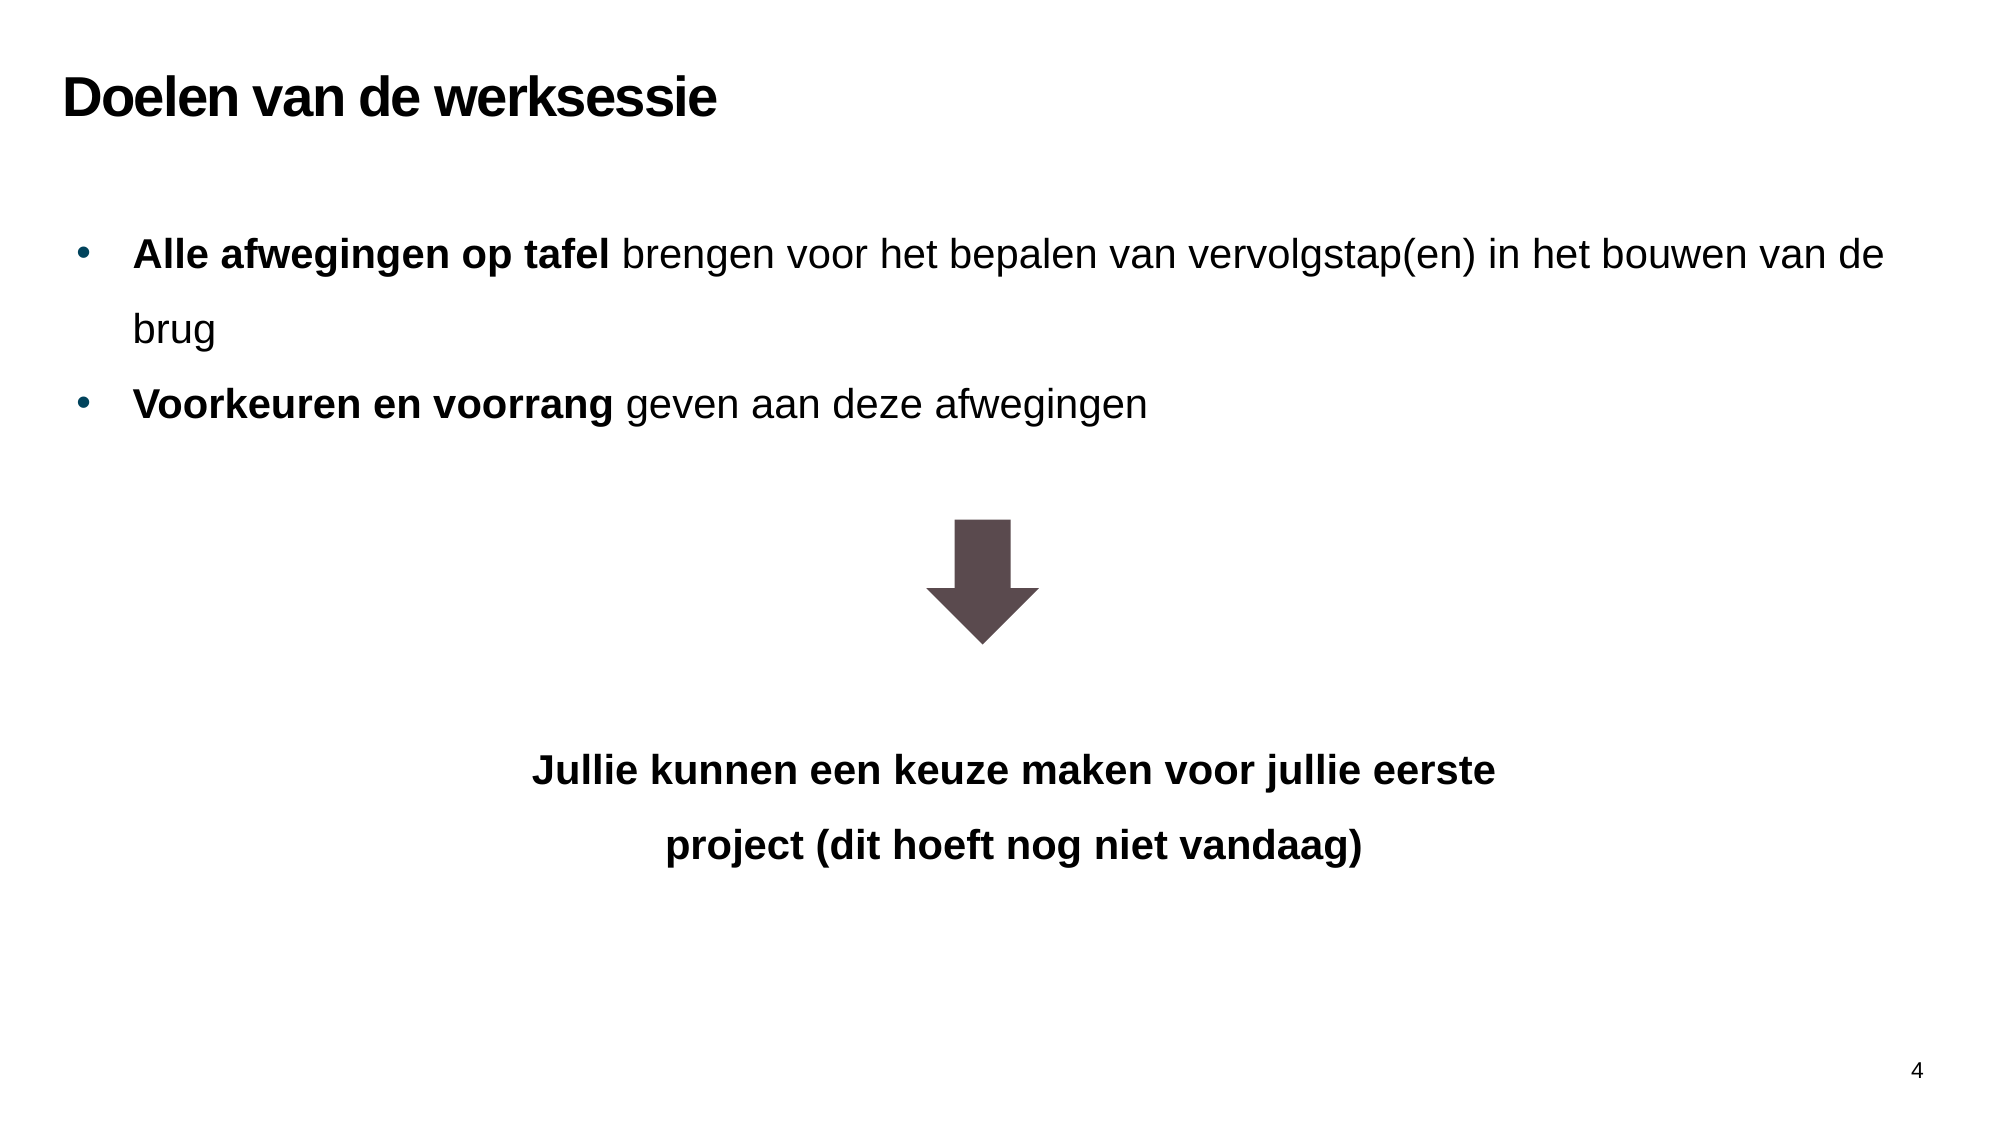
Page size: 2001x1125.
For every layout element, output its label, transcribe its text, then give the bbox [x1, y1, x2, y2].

text_box Jullie kunnen een keuze maken voor jullie eerste project (dit hoeft nog niet vandaag) [491, 713, 1537, 897]
text_box Doelen van de werksessie [47, 65, 1812, 191]
text_box 4 [1896, 1048, 1963, 1093]
text_box Alle afwegingen op tafel brengen voor het bepalen van vervolgstap(en) in het bouwen van de brug Voorkeuren en voorrang geven aan deze afwegingen [68, 198, 1897, 520]
text_box [926, 519, 1039, 645]
